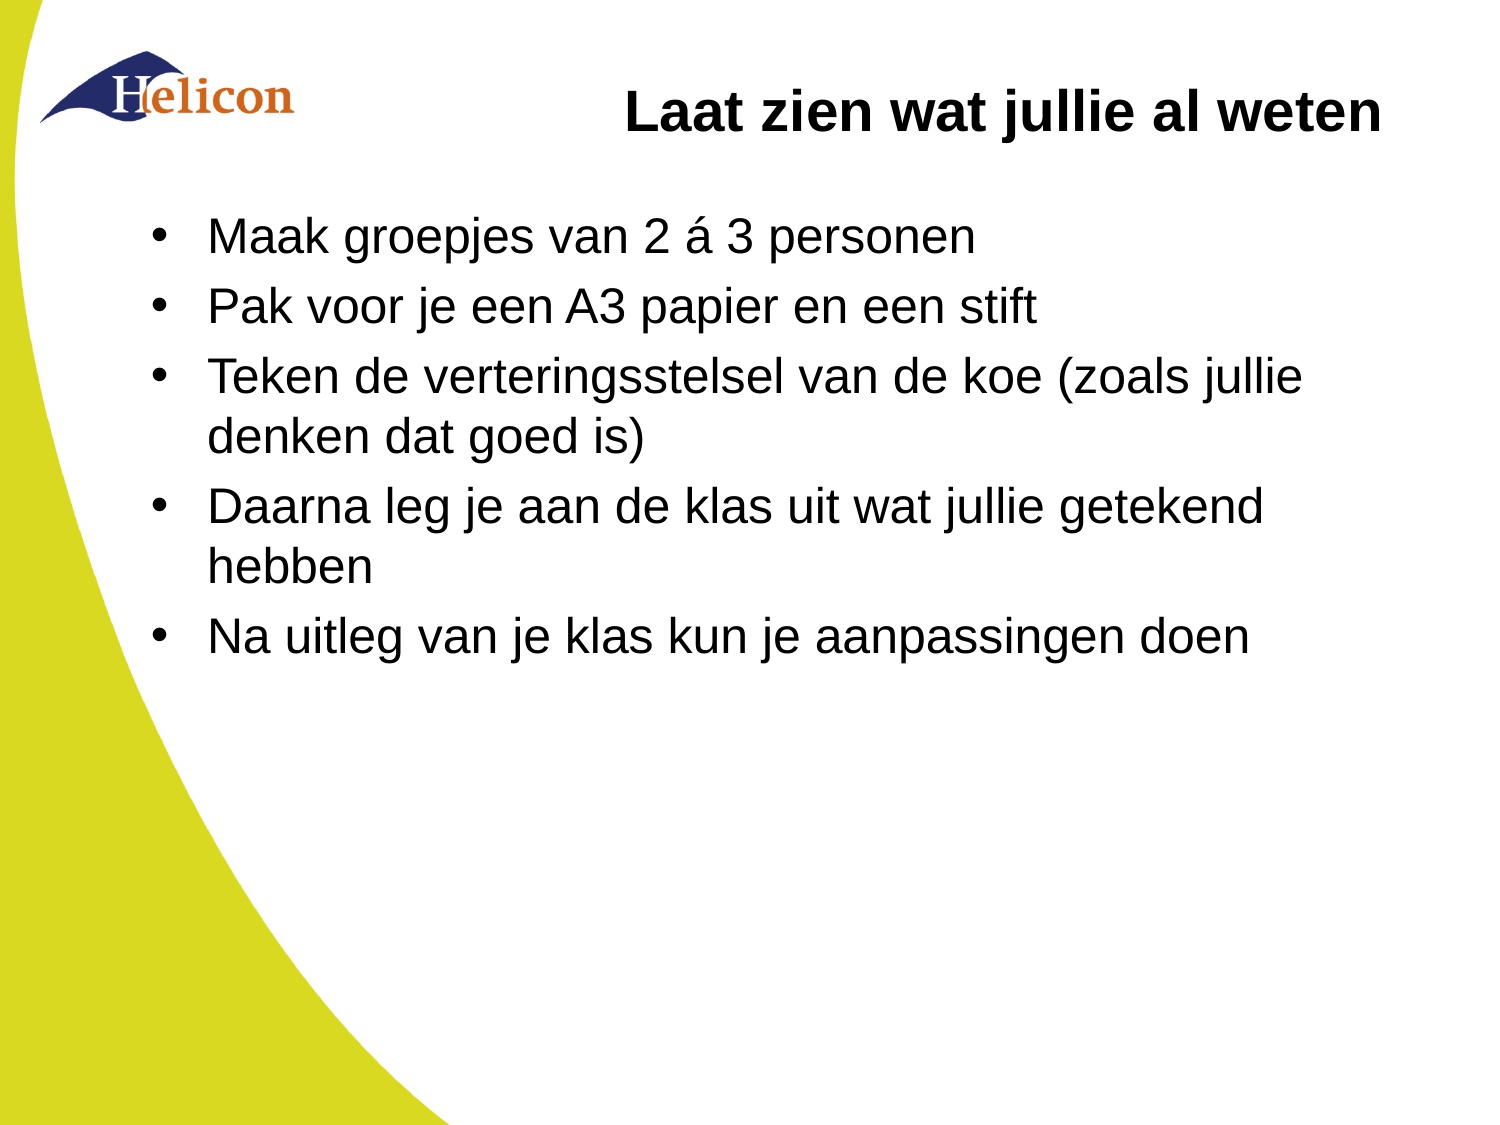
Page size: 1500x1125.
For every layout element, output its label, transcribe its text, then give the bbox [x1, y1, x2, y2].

title Laat zien wat jullie al weten [324, 54, 1415, 161]
list Maak groepjes van 2 á 3 personen Pak voor je een A3 papier en een stift Teken de verteringsstelsel van de koe (zoals jullie denken dat goed is) Daarna leg je aan de klas uit wat jullie getekend hebben Na uitleg van je klas kun je aanpassingen doen [135, 196, 1425, 1005]
picture [0, 0, 1500, 1125]
